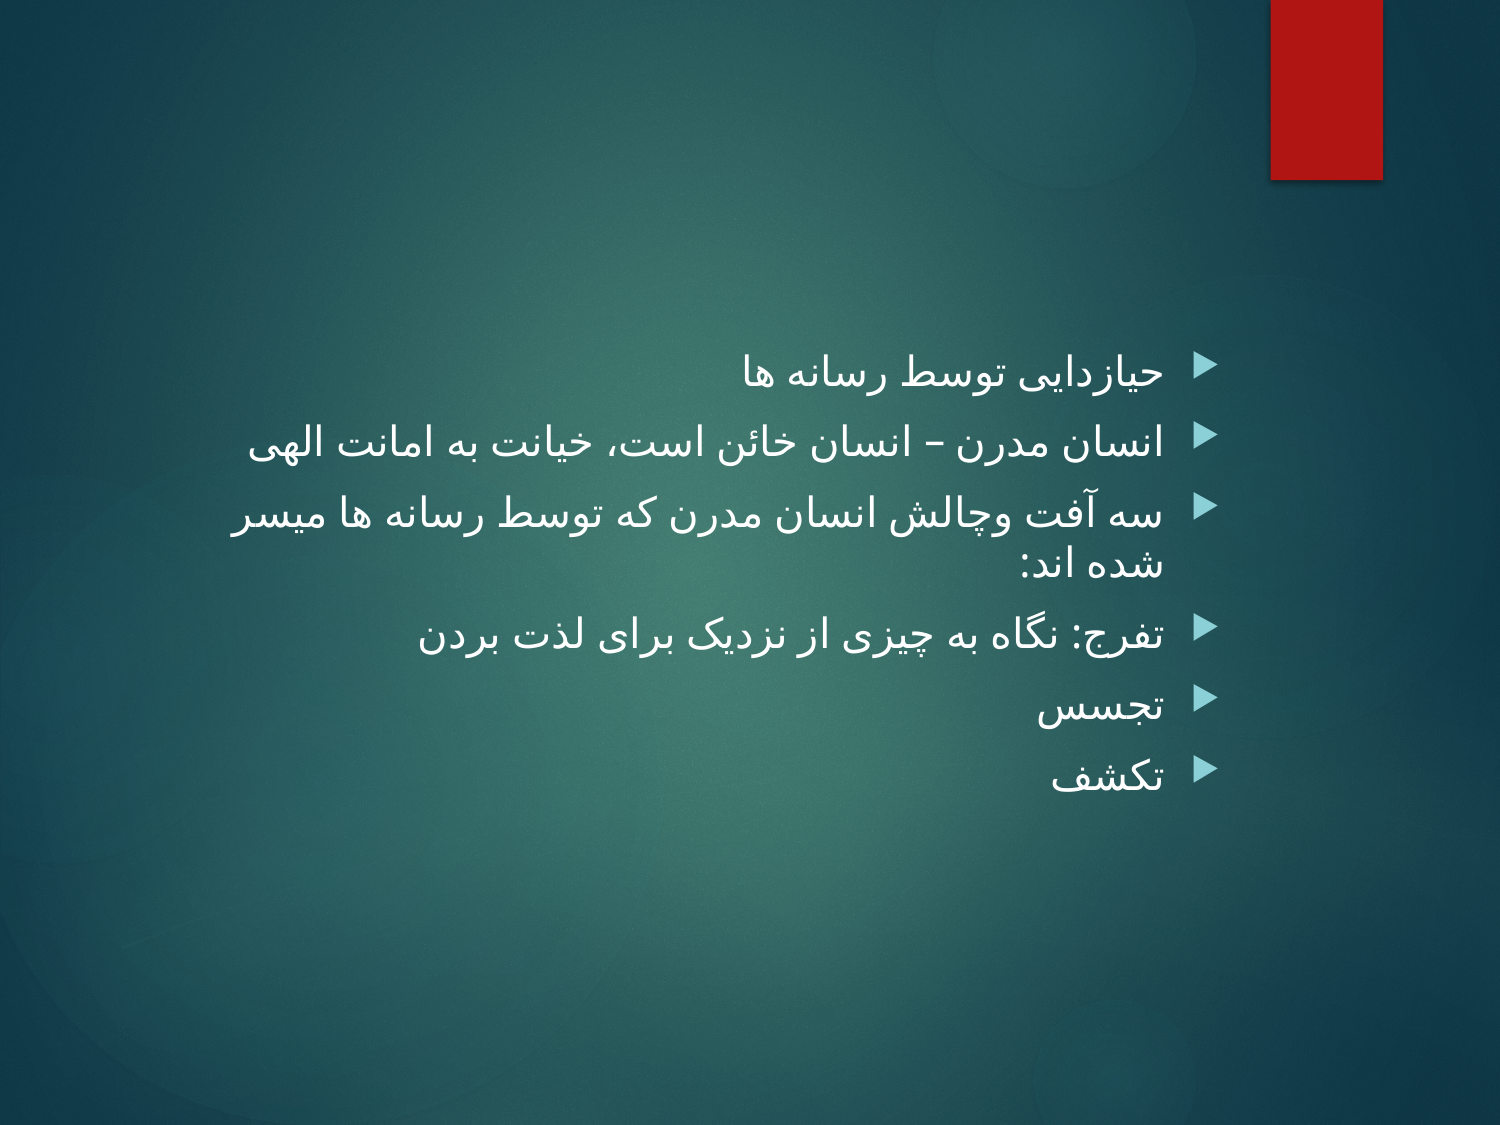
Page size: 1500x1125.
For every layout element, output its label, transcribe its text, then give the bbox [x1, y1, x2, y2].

list حیازدایی توسط رسانه ها انسان مدرن – انسان خائن است، خیانت به امانت الهی سه آفت وچالش انسان مدرن که توسط رسانه ها میسر شده اند: تفرج: نگاه به چیزی از نزدیک برای لذت بردن تجسس تکشف [135, 336, 1237, 1025]
